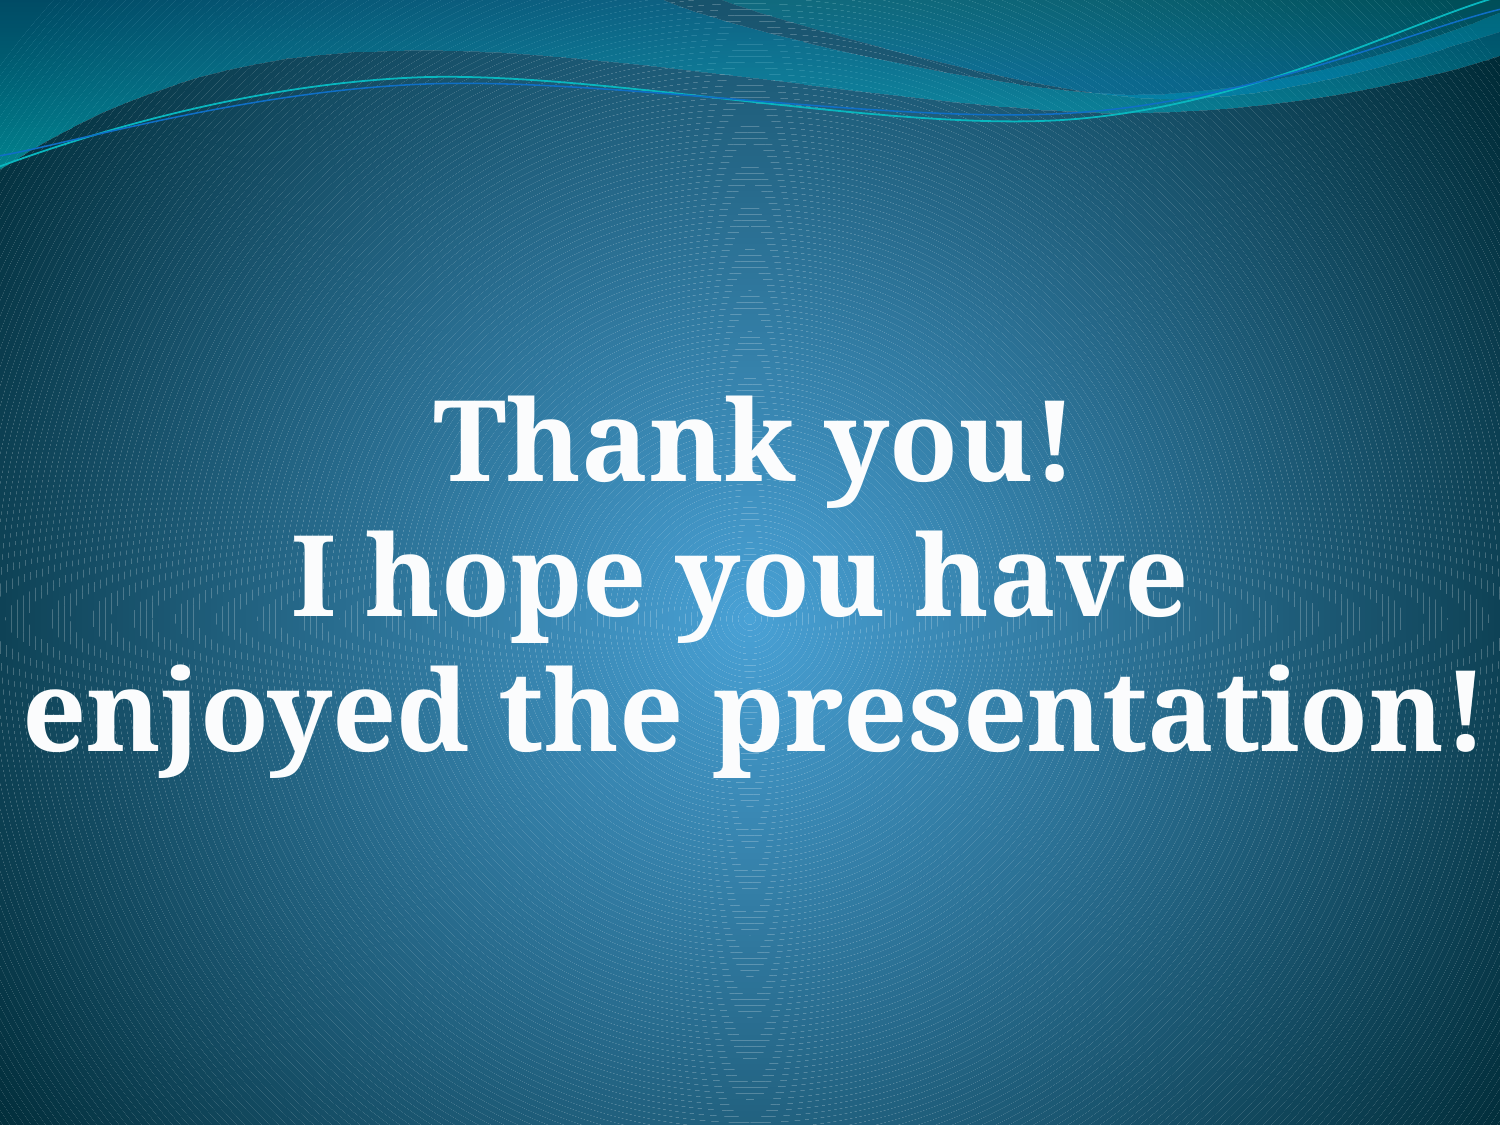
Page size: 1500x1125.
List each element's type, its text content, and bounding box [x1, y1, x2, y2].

text_box Thank you! I hope you have enjoyed the presentation! [7, 361, 1500, 782]
